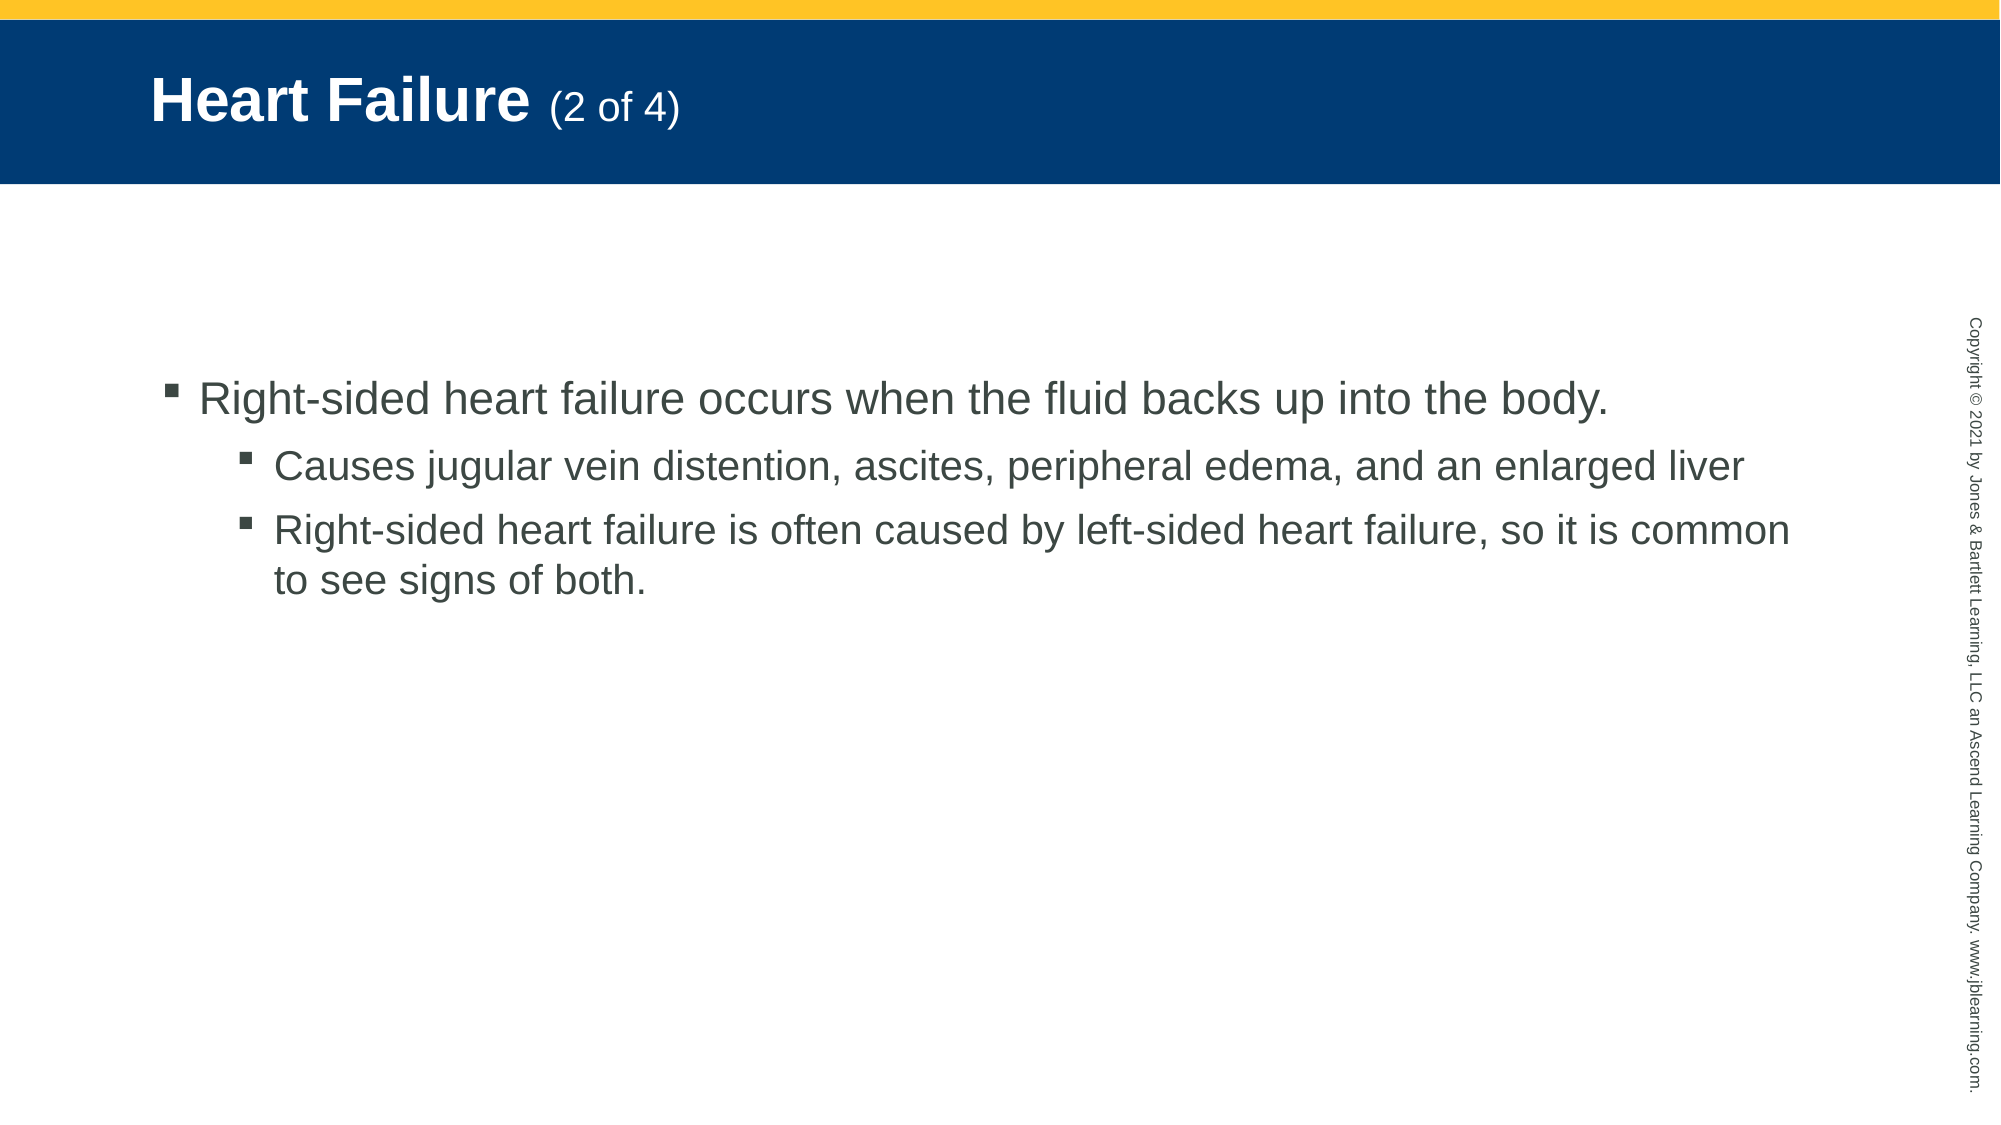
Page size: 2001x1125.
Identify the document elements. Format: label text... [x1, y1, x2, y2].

title Heart Failure (2 of 4) [0, 19, 2000, 185]
list Right-sided heart failure occurs when the fluid backs up into the body. Causes jugular vein distention, ascites, peripheral edema, and an enlarged liver Right-sided heart failure is often caused by left-sided heart failure, so it is common to see signs of both. [146, 361, 1859, 1016]
